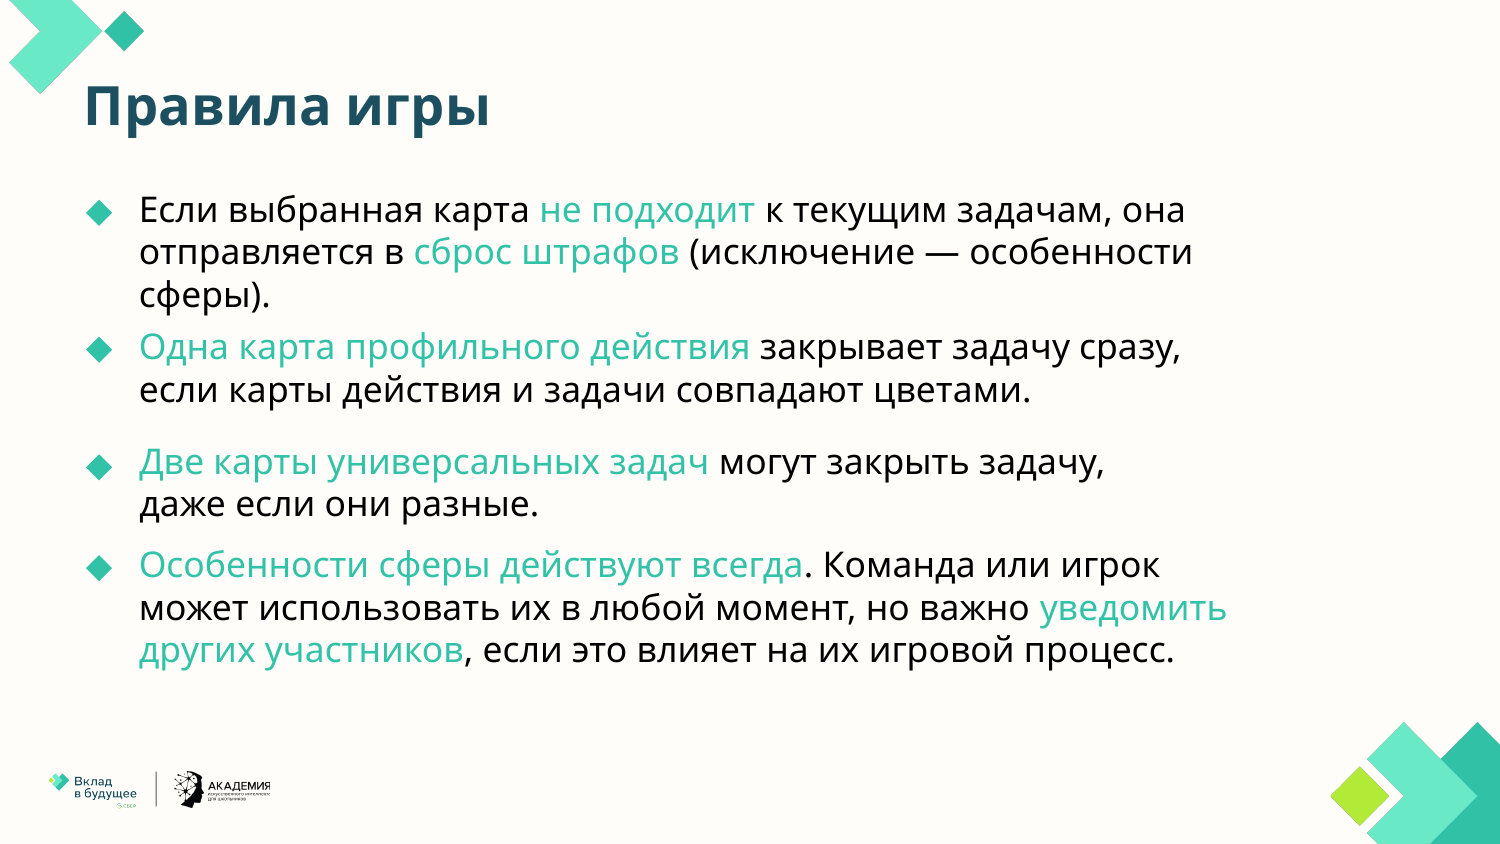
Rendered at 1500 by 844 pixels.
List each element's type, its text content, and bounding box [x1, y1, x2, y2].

text_box [85, 555, 113, 582]
picture [9, 0, 144, 94]
picture [31, 756, 270, 826]
text_box [85, 336, 113, 363]
text_box [85, 199, 113, 226]
picture [1330, 722, 1500, 844]
text_box Две карты универсальных задач могут закрыть задачу, даже если они разные. [131, 431, 1277, 532]
text_box Особенности сферы действуют всегда. Команда или игрок может использовать их в любой момент, но важно уведомить других участников, если это влияет на их игровой процесс. [131, 535, 1277, 678]
text_box [85, 454, 113, 481]
text_box Если выбранная карта не подходит к текущим задачам, она отправляется в сброс штрафов (исключение — особенности сферы). [131, 179, 1303, 323]
text_box Правила игры [76, 70, 1358, 145]
text_box Одна карта профильного действия закрывает задачу сразу, если карты действия и задачи совпадают цветами. [131, 316, 1277, 417]
